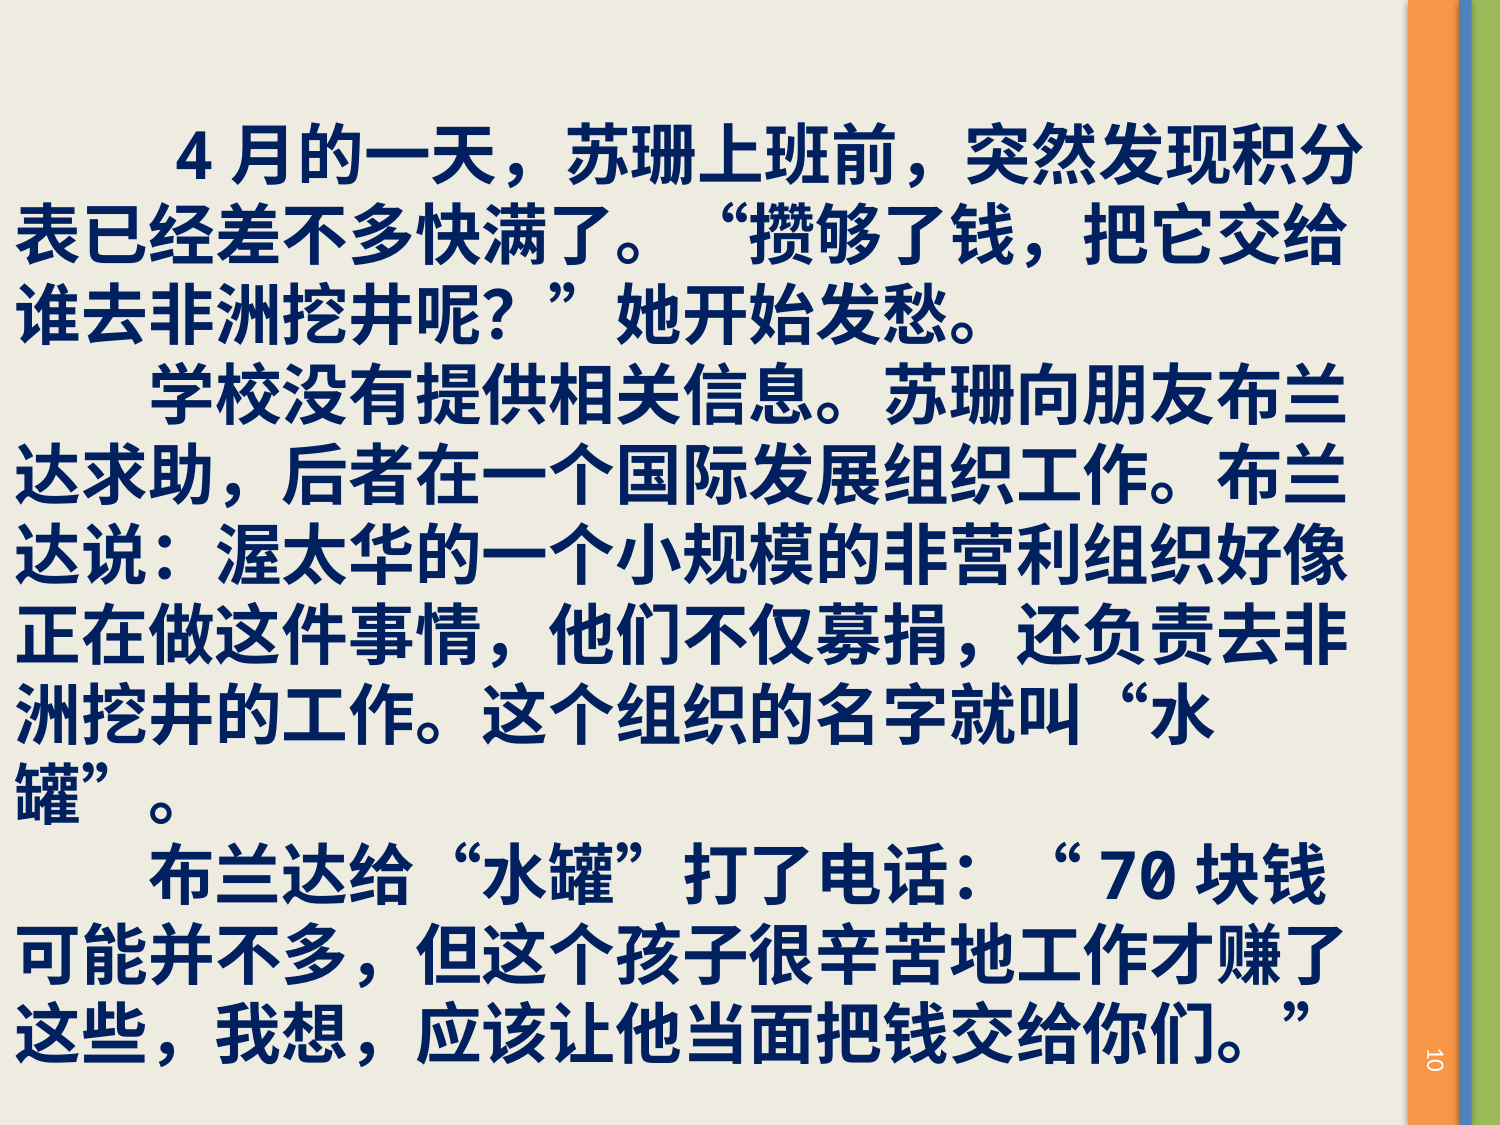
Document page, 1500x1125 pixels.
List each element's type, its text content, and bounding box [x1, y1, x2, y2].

slide_number 10 [1407, 928, 1468, 1088]
text_box 4月的一天，苏珊上班前，突然发现积分表已经差不多快满了。“攒够了钱，把它交给谁去非洲挖井呢？”她开始发愁。 学校没有提供相关信息。苏珊向朋友布兰达求助，后者在一个国际发展组织工作。布兰达说：渥太华的一个小规模的非营利组织好像正在做这件事情，他们不仅募捐，还负责去非洲挖井的工作。这个组织的名字就叫“水罐”。 布兰达给“水罐”打了电话：“70块钱可能并不多，但这个孩子很辛苦地工作才赚了这些，我想，应该让他当面把钱交给你们。” [0, 105, 1407, 1125]
